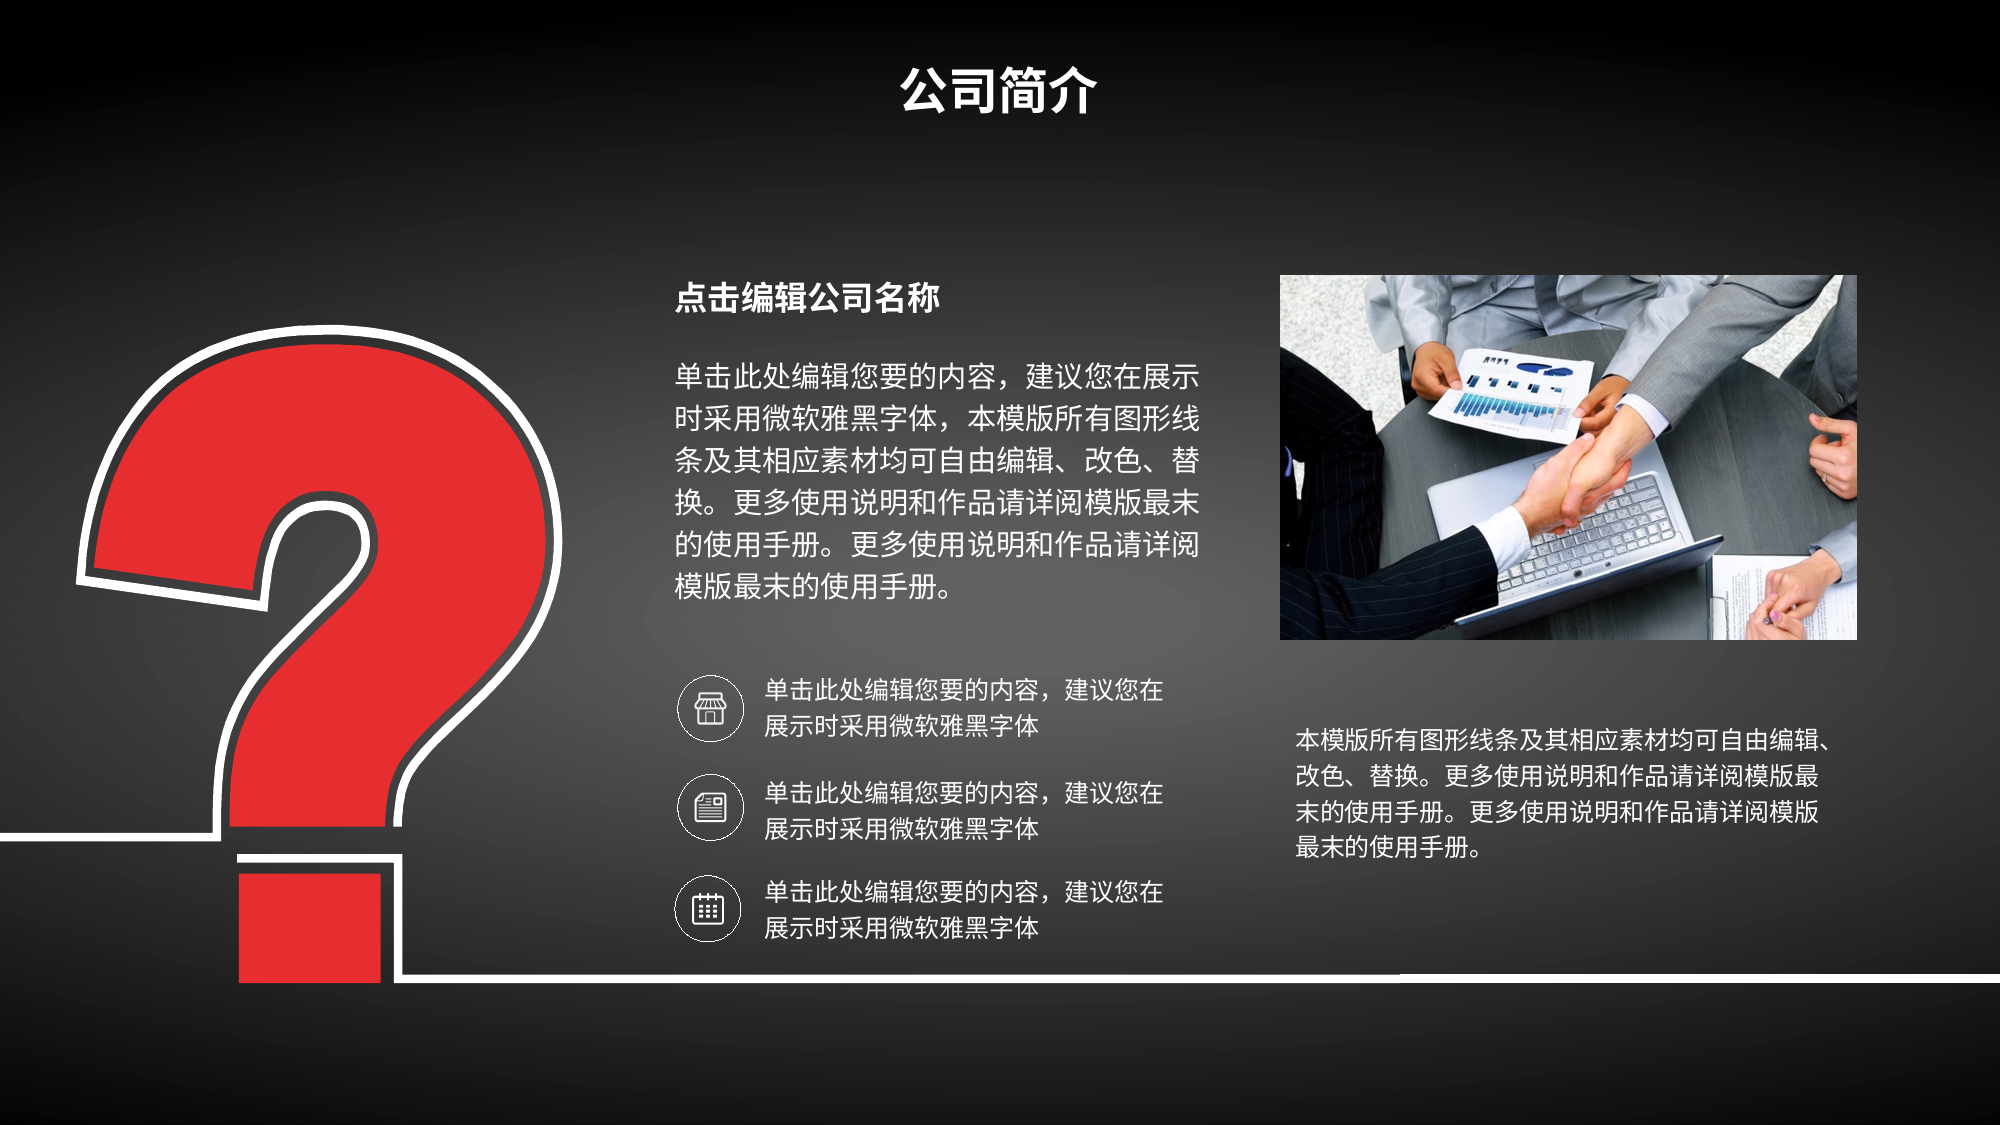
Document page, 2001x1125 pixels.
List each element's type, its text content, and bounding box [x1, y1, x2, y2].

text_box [674, 875, 741, 942]
picture [0, 0, 2000, 324]
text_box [677, 675, 744, 742]
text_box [0, 324, 2000, 984]
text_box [694, 792, 727, 823]
text_box 点击编辑公司名称 [660, 269, 1075, 324]
text_box 公司简介 [630, 52, 1366, 127]
picture [0, 984, 2000, 1125]
